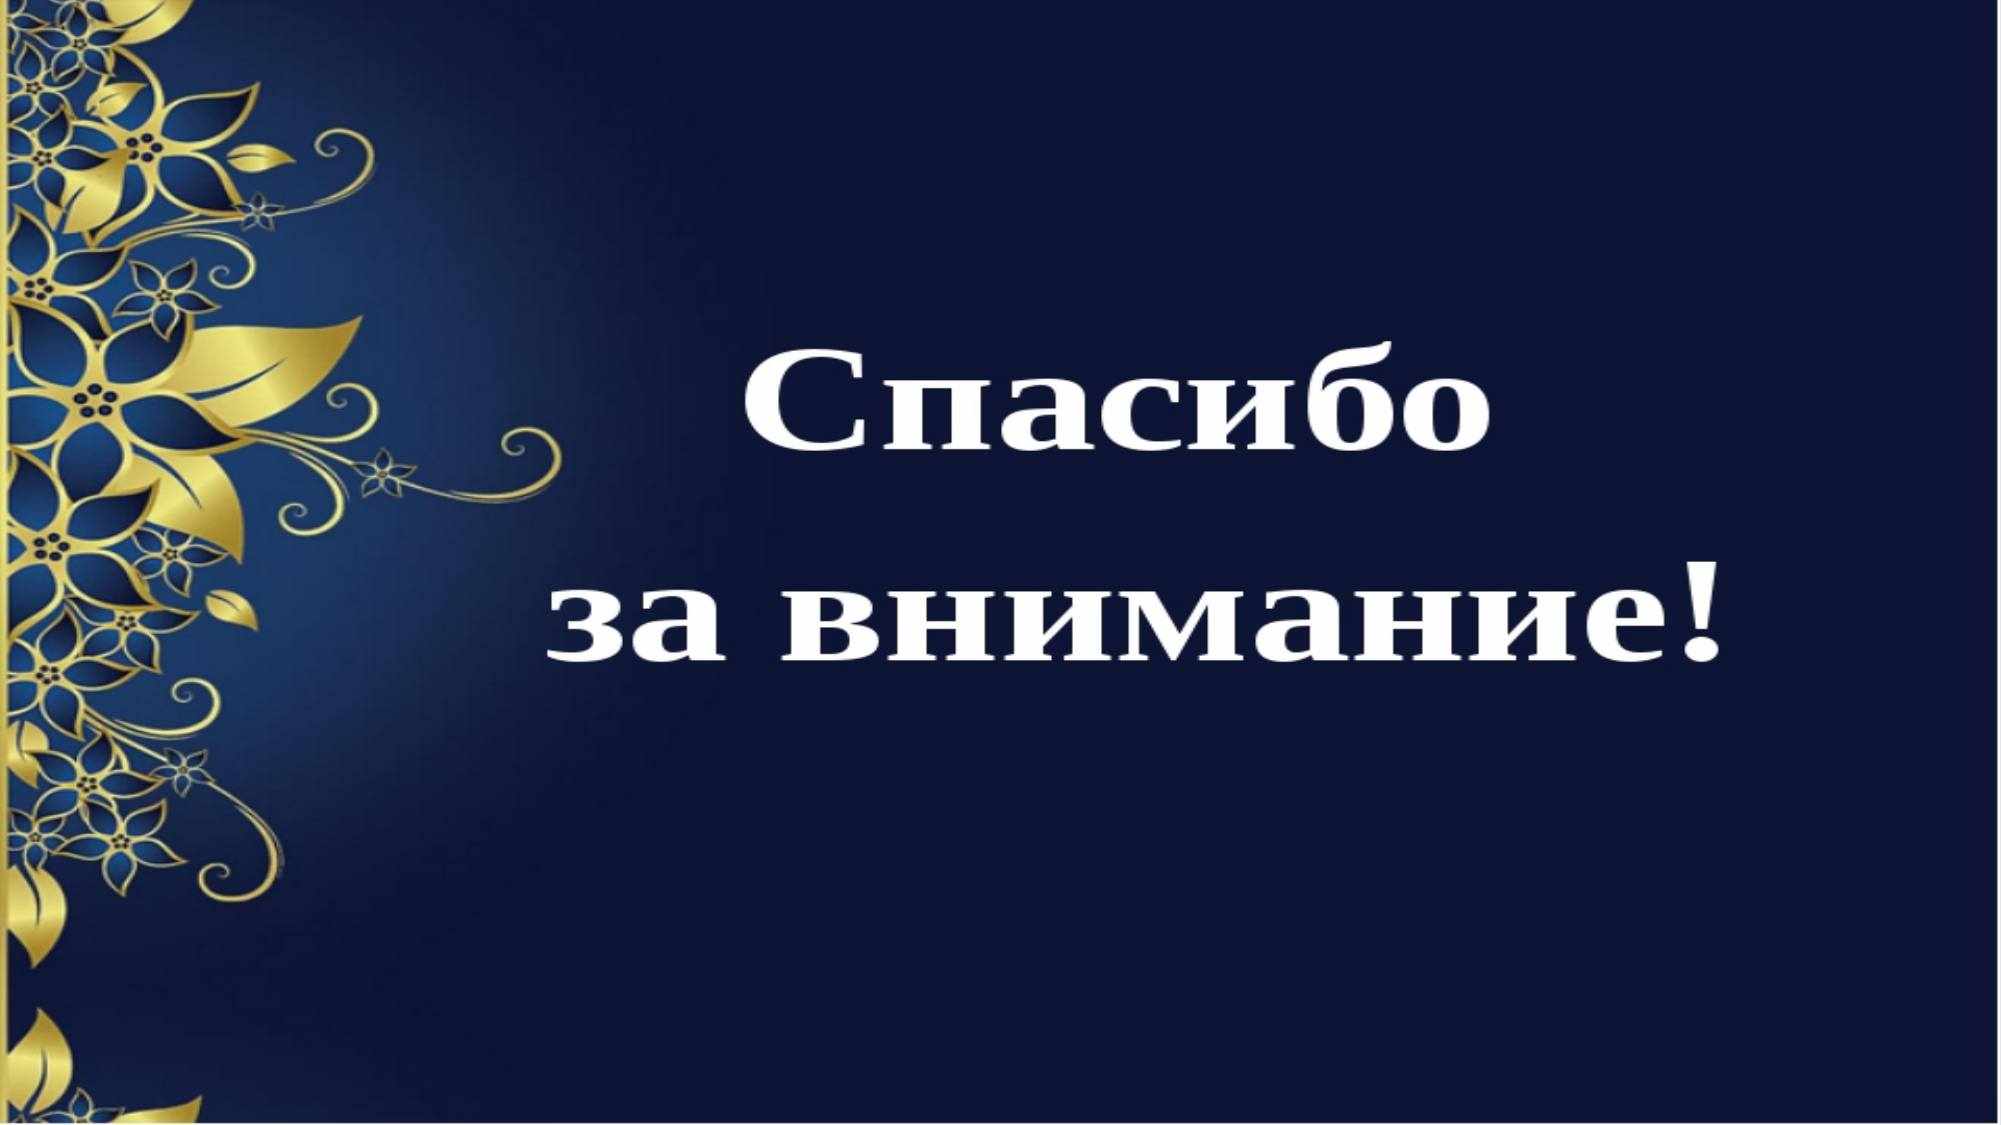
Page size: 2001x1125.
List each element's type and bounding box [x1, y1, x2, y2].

list [0, 0, 2000, 1125]
